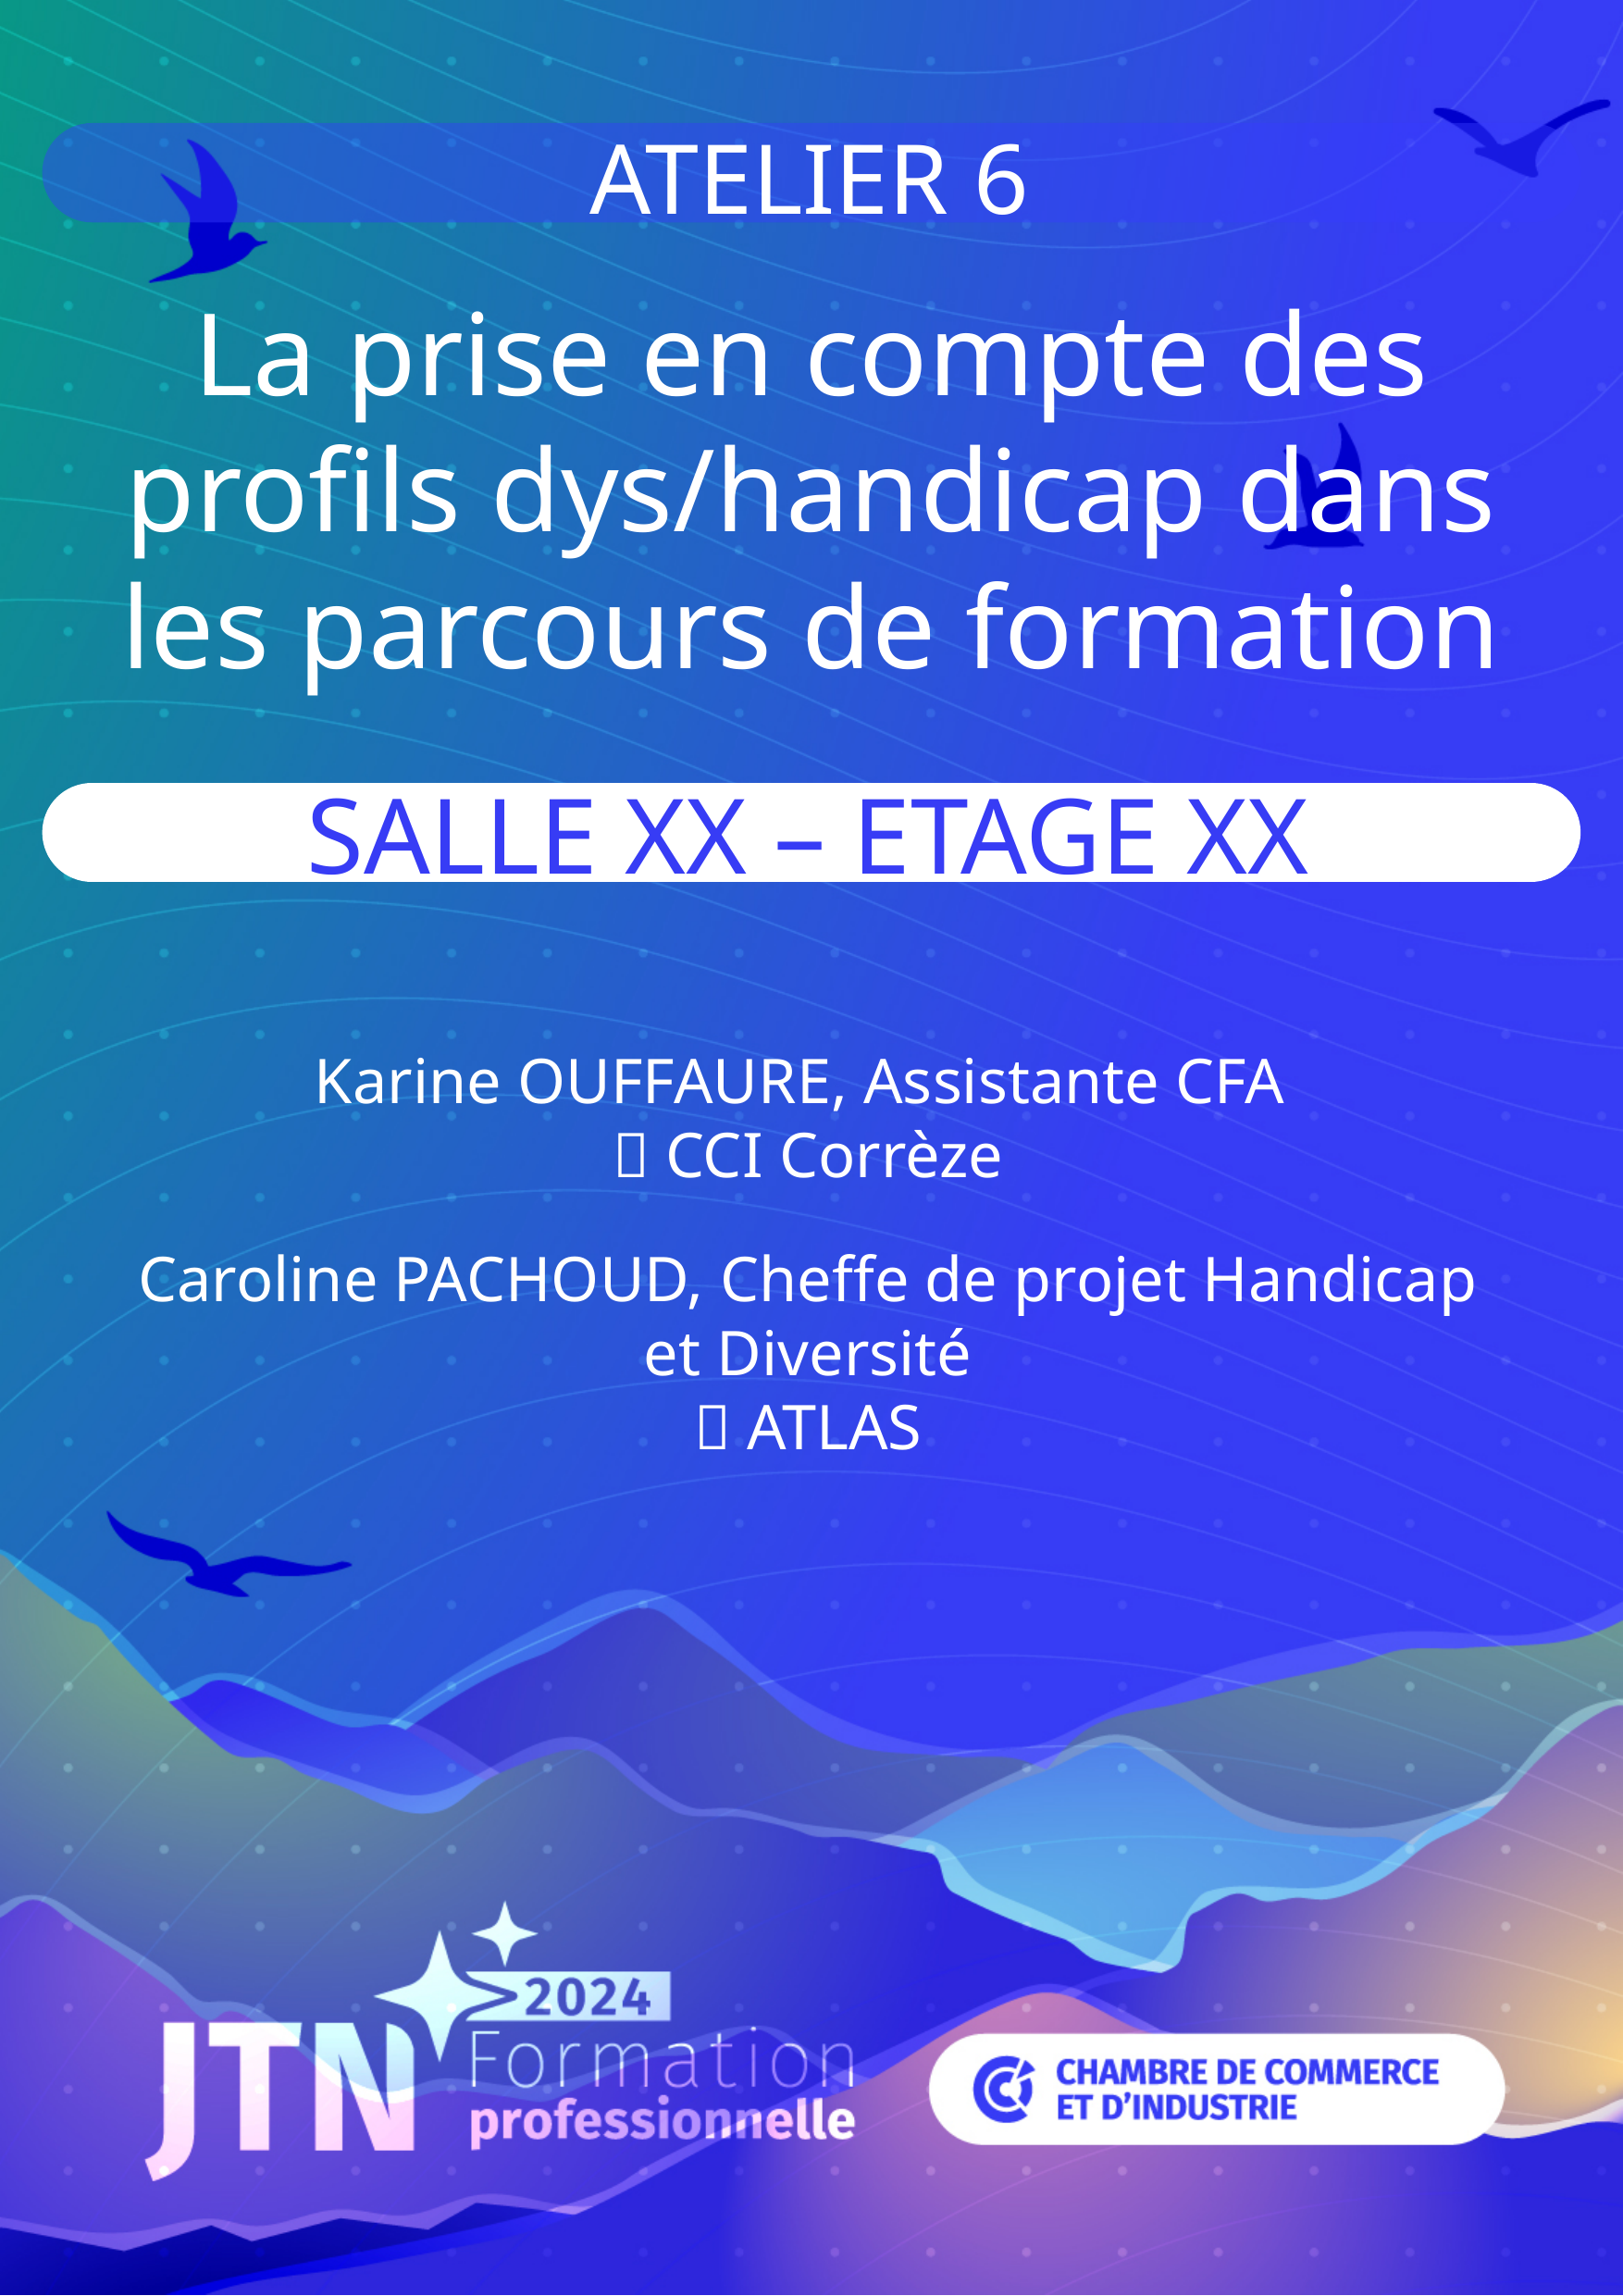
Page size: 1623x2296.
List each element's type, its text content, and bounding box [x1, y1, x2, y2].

picture [0, 0, 1623, 2295]
list SALLE XX – ETAGE XX [65, 746, 1552, 918]
list La prise en compte des profils dys/handicap dans les parcours de formation [59, 226, 1564, 747]
list Karine OUFFAURE, Assistante CFA  CCI Corrèze Caroline PACHOUD, Cheffe de projet Handicap et Diversité  ATLAS [65, 918, 1552, 1710]
list ATELIER 6 [215, 90, 1405, 261]
